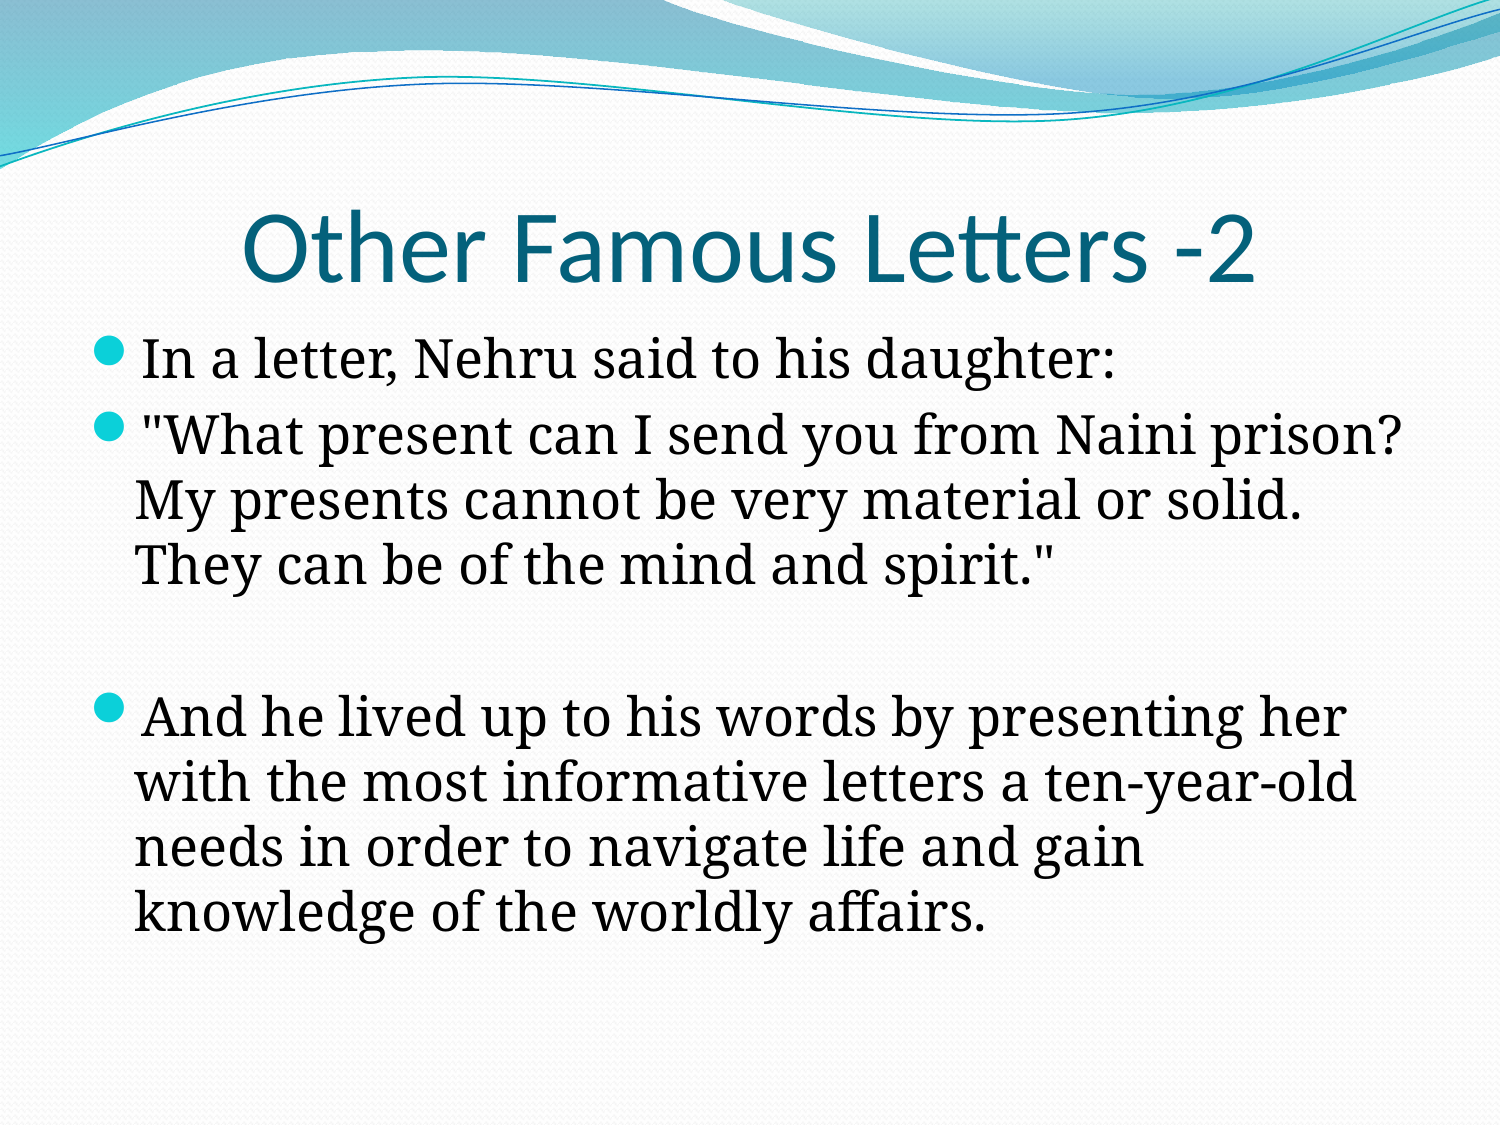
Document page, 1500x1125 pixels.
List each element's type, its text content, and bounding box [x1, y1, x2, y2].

list In a letter, Nehru said to his daughter: "What present can I send you from Naini prison? My presents cannot be very material or solid. They can be of the mind and spirit." And he lived up to his words by presenting her with the most informative letters a ten-year-old needs in order to navigate life and gain knowledge of the worldly affairs. [75, 317, 1425, 1038]
title Other Famous Letters -2 [75, 115, 1425, 303]
